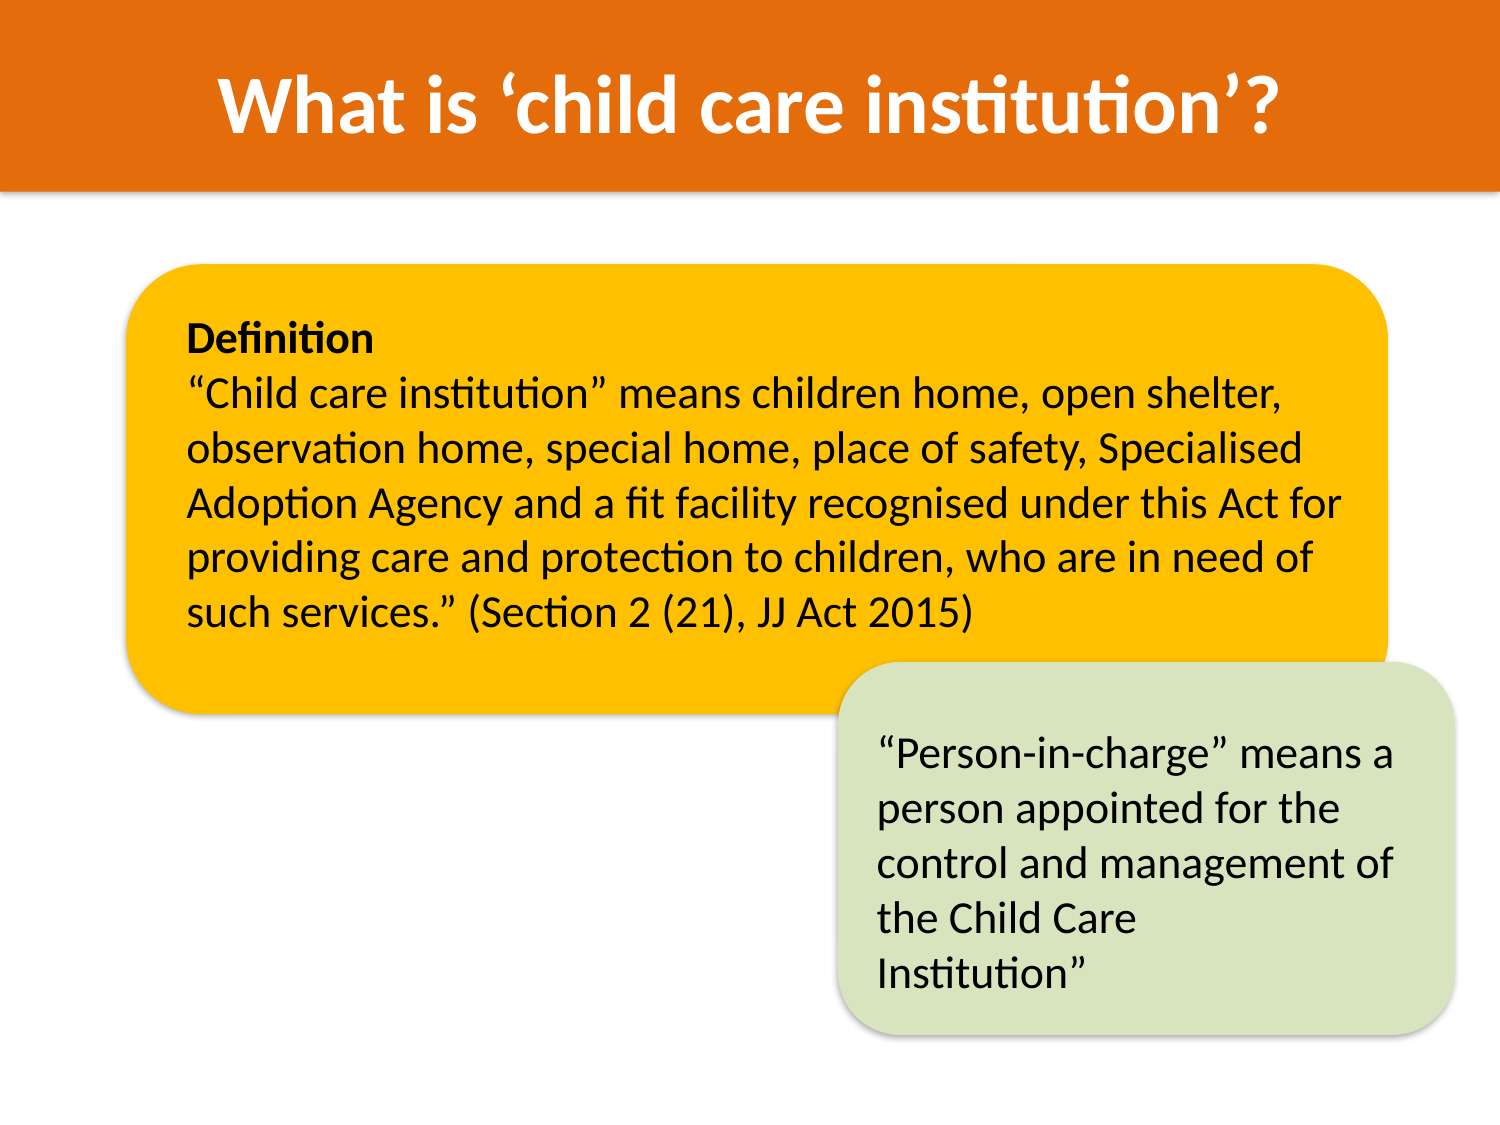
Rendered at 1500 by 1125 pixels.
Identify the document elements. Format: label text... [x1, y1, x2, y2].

text_box [125, 263, 1389, 715]
text_box [837, 661, 1456, 1036]
text_box Definition “Child care institution” means children home, open shelter, observation home, special home, place of safety, Specialised Adoption Agency and a fit facility recognised under this Act for providing care and protection to children, who are in need of such services.” (Section 2 (21), JJ Act 2015) [171, 299, 1365, 645]
text_box “Person-in-charge” means a person appointed for the control and management of the Child Care Institution” [861, 715, 1436, 1006]
text_box What is ‘child care institution’? [0, 42, 1500, 158]
